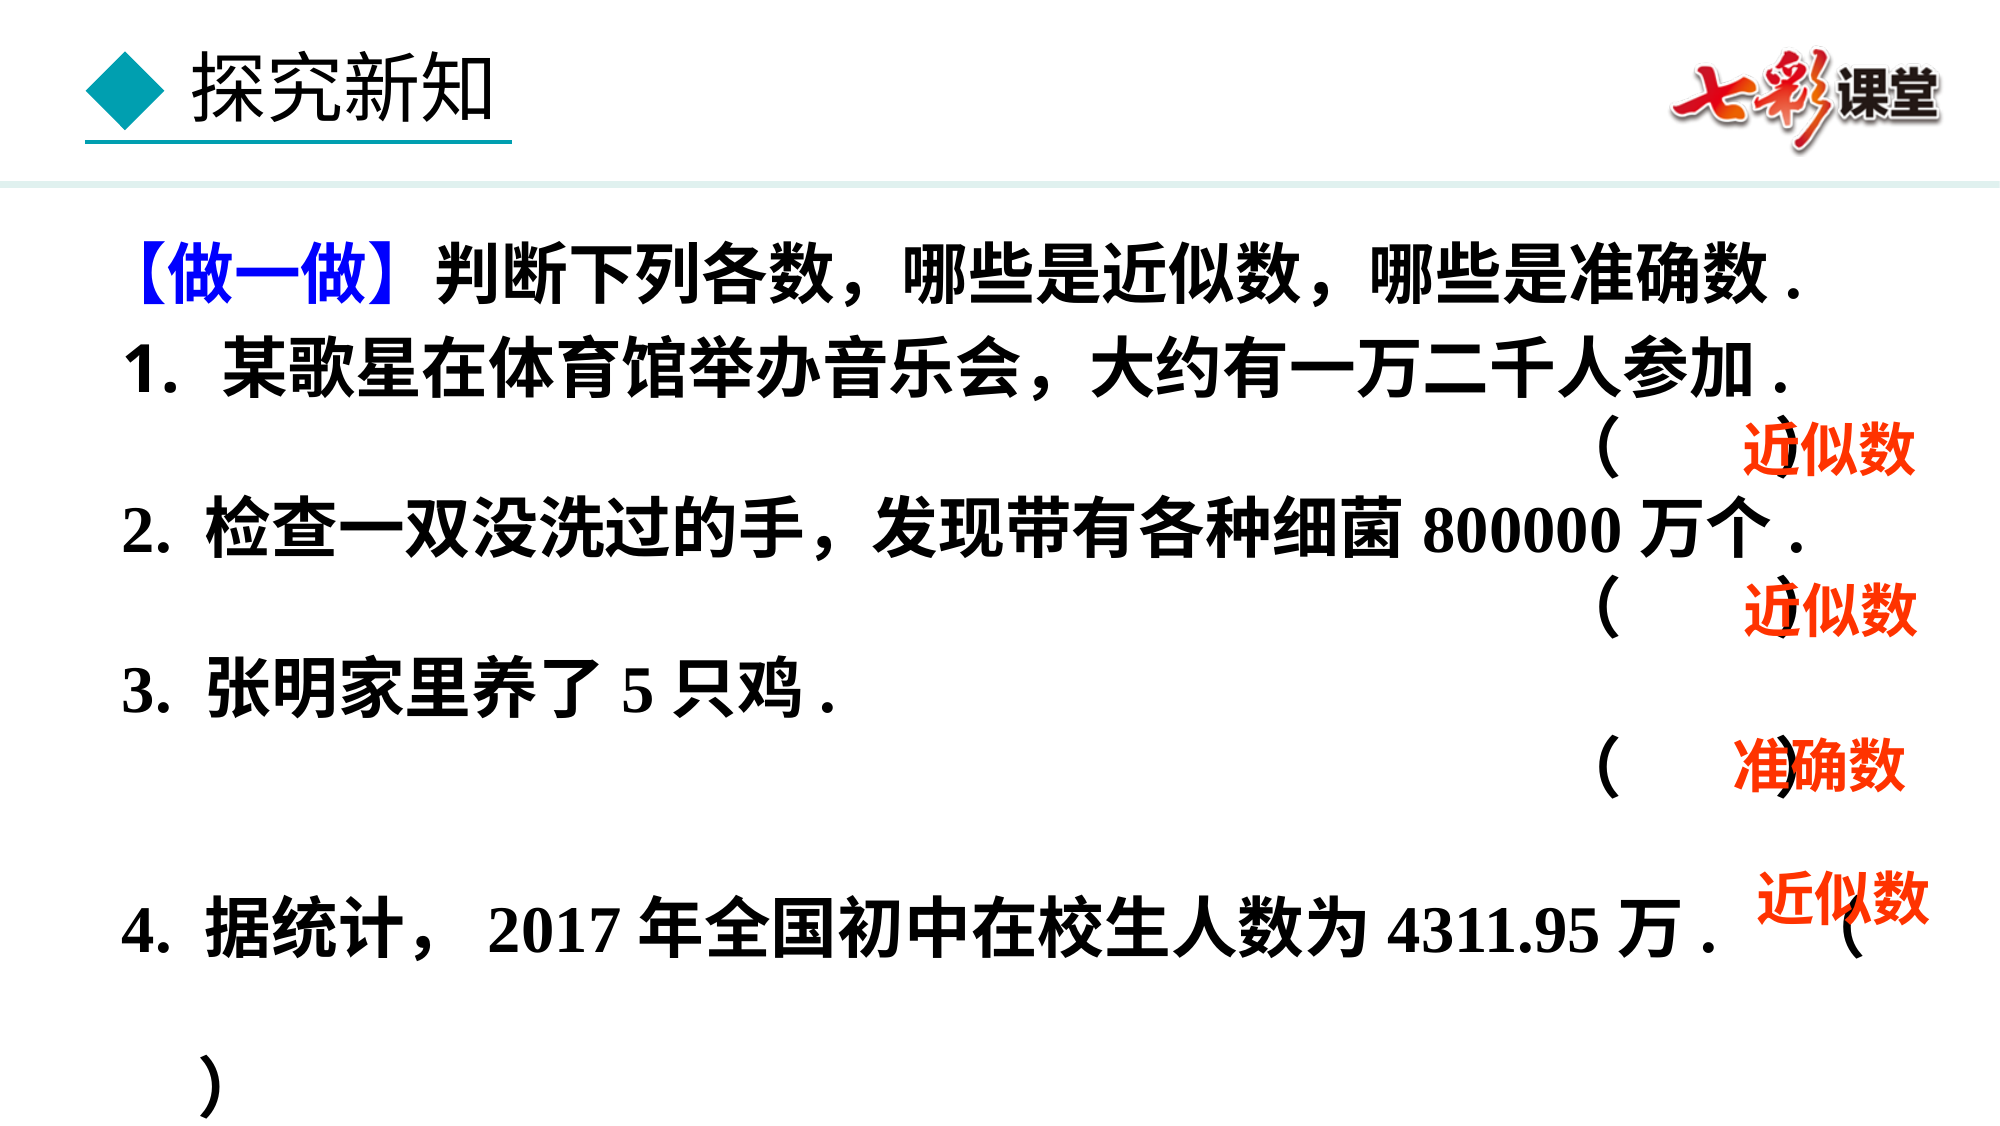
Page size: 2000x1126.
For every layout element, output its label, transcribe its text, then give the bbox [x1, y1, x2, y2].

text_box 某歌星在体育馆举办音乐会，大约有一万二千人参加. （ ） 2. 检查一双没洗过的手，发现带有各种细菌800000万个. （ ） 3. 张明家里养了5只鸡. （ ） 4. 据统计，2017年全国初中在校生人数为4311.95万. （ ） [101, 315, 1949, 1126]
text_box 近似数 [1722, 402, 1958, 493]
text_box 准确数 [1712, 719, 1971, 810]
text_box 近似数 [1736, 851, 1988, 942]
text_box 【做一做】判断下列各数，哪些是近似数，哪些是准确数. [80, 222, 1870, 323]
text_box 近似数 [1723, 563, 1978, 654]
picture [1666, 42, 1948, 157]
